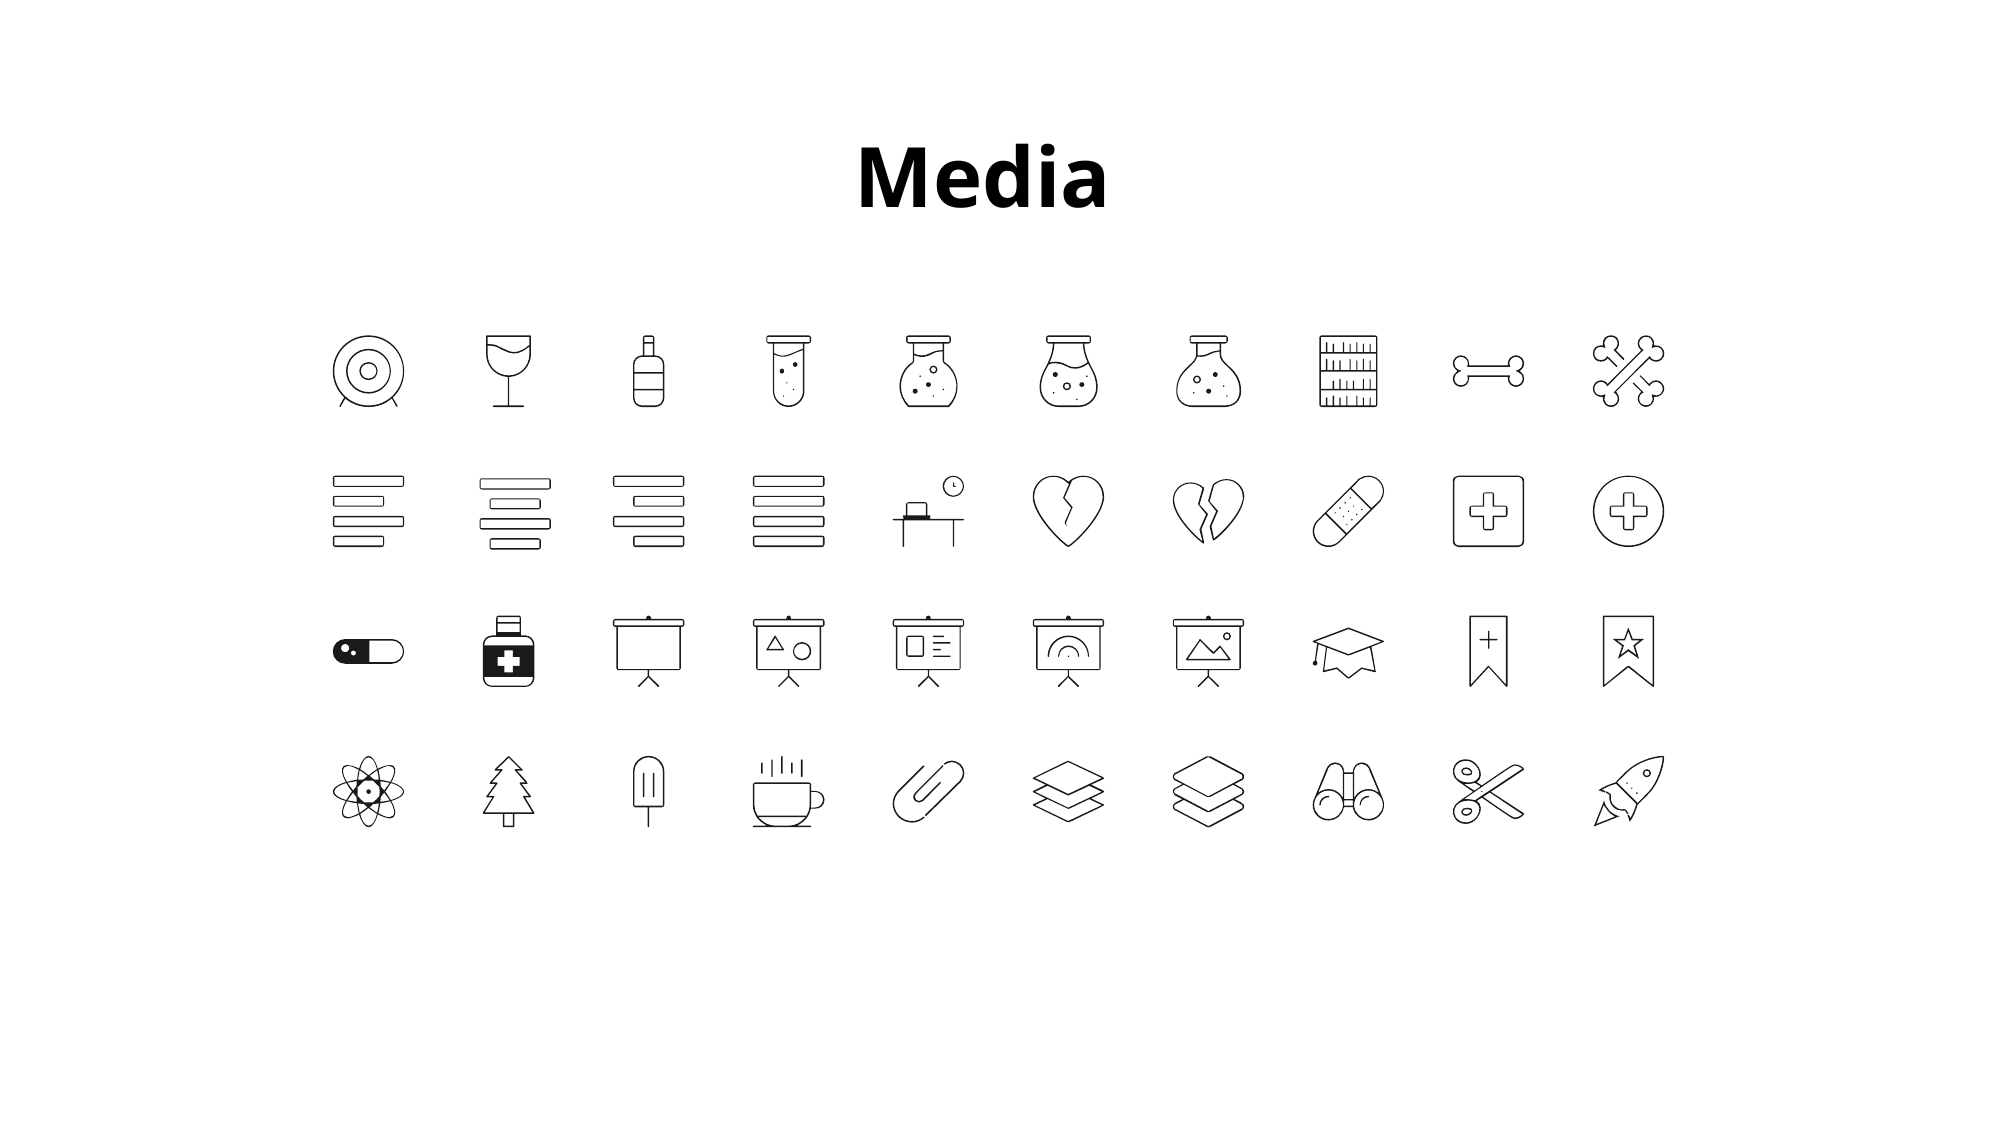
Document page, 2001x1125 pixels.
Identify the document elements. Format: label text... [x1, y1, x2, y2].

text_box [1452, 355, 1525, 387]
text_box [1172, 756, 1245, 828]
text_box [633, 755, 665, 828]
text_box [1172, 479, 1245, 544]
text_box [1032, 475, 1105, 548]
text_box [1452, 475, 1525, 548]
text_box [1032, 760, 1105, 823]
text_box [332, 755, 405, 828]
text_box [612, 475, 685, 548]
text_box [1592, 475, 1665, 548]
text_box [899, 335, 958, 407]
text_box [752, 755, 825, 828]
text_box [332, 475, 405, 548]
text_box [482, 756, 535, 828]
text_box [1469, 615, 1508, 687]
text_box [752, 615, 825, 687]
text_box [332, 639, 405, 664]
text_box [1032, 615, 1105, 687]
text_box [1176, 335, 1242, 407]
text_box Media [840, 116, 1126, 232]
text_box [1451, 759, 1525, 824]
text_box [752, 475, 825, 548]
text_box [766, 335, 812, 407]
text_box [1593, 755, 1666, 827]
text_box [633, 335, 665, 408]
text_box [1039, 335, 1098, 407]
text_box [1172, 615, 1245, 687]
text_box [1319, 335, 1378, 408]
text_box [1312, 627, 1385, 679]
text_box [332, 335, 405, 407]
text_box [479, 478, 551, 550]
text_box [1602, 615, 1655, 687]
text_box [892, 615, 964, 687]
text_box [486, 335, 531, 408]
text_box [892, 475, 964, 548]
text_box [612, 615, 685, 687]
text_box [1312, 475, 1384, 548]
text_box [892, 760, 966, 823]
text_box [1592, 335, 1665, 407]
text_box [1312, 762, 1384, 821]
text_box [482, 615, 535, 687]
